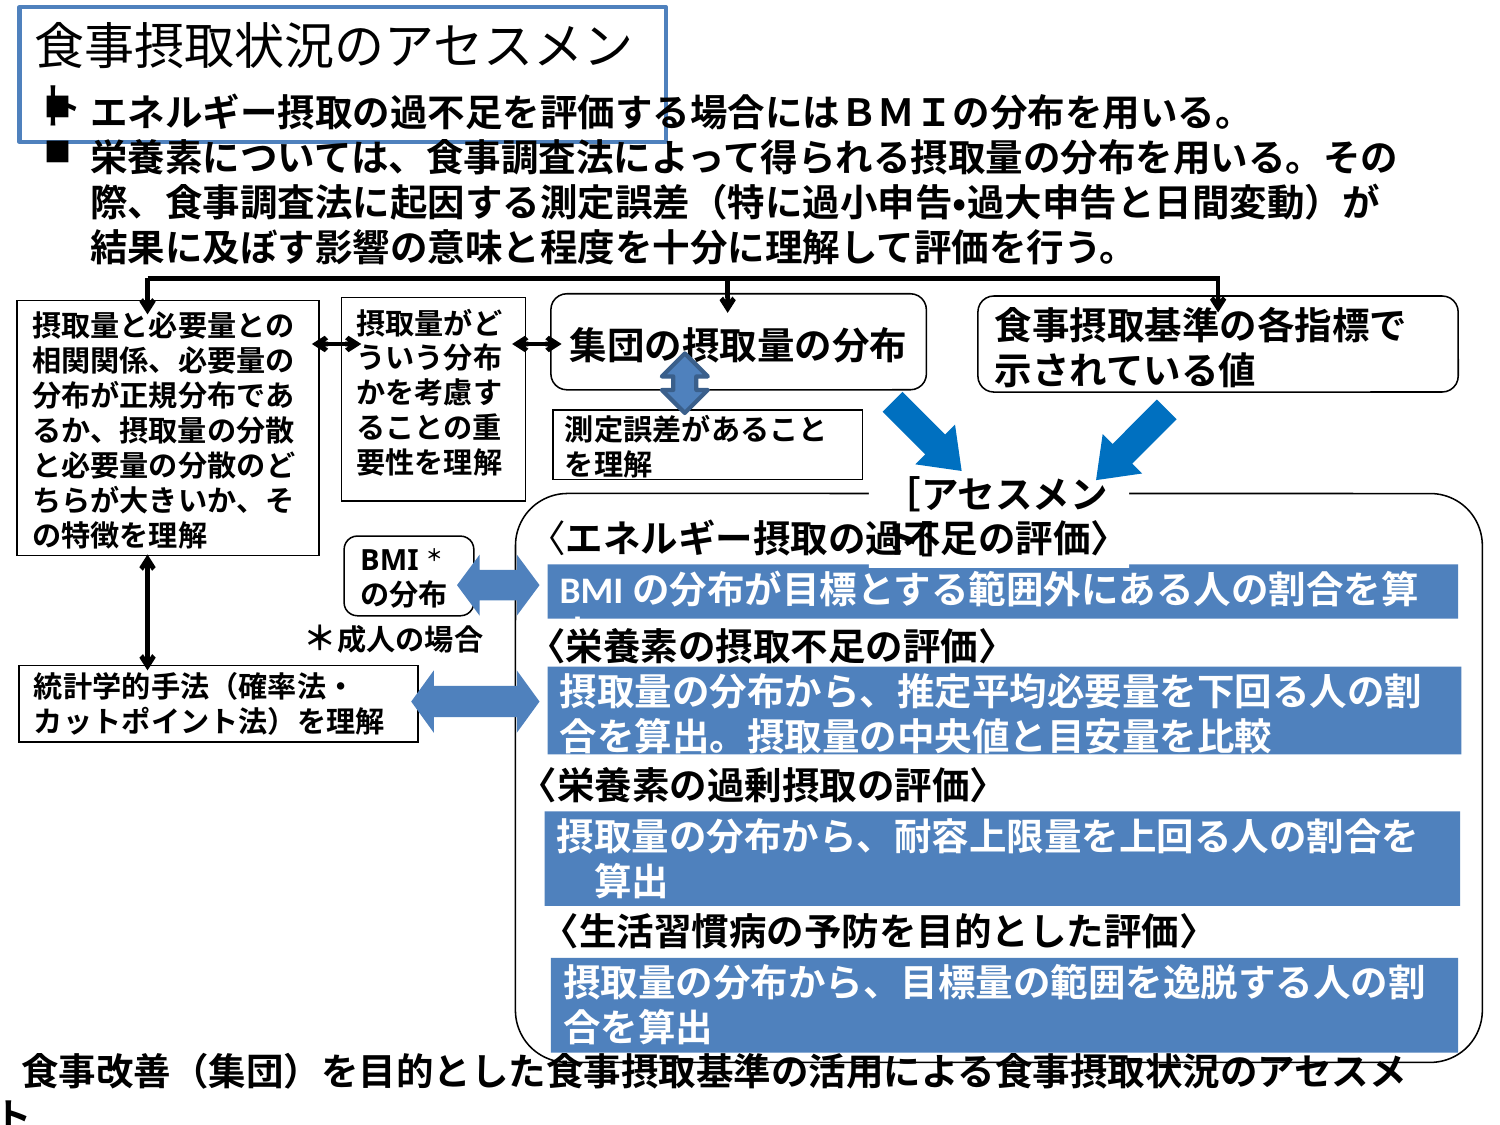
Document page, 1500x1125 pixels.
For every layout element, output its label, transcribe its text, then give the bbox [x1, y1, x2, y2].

text_box ＊成人の場合 [291, 615, 523, 657]
text_box BMI＊ の分布 [344, 536, 474, 615]
text_box [659, 351, 710, 416]
text_box [515, 493, 1483, 1062]
text_box [882, 391, 962, 471]
text_box [411, 670, 540, 733]
text_box BMIの分布が目標とする範囲外にある人の割合を算出 [547, 564, 1459, 619]
text_box 食事摂取基準の各指標で示されている値 [977, 295, 1459, 393]
text_box 統計学的手法（確率法・カットポイント法）を理解 [18, 665, 419, 742]
text_box 摂取量の分布から、推定平均必要量を下回る人の割合を算出。摂取量の中央値と目安量を比較 [547, 666, 1462, 755]
text_box [457, 554, 540, 616]
text_box 集団の摂取量の分布 [550, 293, 927, 390]
text_box 〈栄養素の過剰摂取の評価〉 [505, 754, 1065, 815]
text_box ［アセスメント］ [868, 463, 1130, 507]
text_box 食事摂取状況のアセスメント [17, 5, 668, 144]
text_box 〈生活習慣病の予防を目的とした評価〉 [526, 900, 1393, 960]
text_box [1096, 399, 1177, 481]
text_box エネルギー摂取の過不足を評価する場合にはＢＭＩの分布を用いる。 栄養素については、食事調査法によって得られる摂取量の分布を用いる。その際、食事調査法に起因する測定誤差（特に過小申告・過大申告と日間変動）が結果に及ぼす影響の意味と程度を十分に理解して評価を行う。 [28, 81, 1427, 277]
text_box 摂取量がどういう分布かを考慮することの重要性を理解 [341, 297, 526, 502]
text_box 〈エネルギー摂取の過不足の評価〉 [513, 507, 1237, 575]
text_box 〈栄養素の摂取不足の評価〉 [513, 615, 1041, 671]
text_box 測定誤差があることを理解 [552, 410, 863, 480]
text_box 食事改善（集団）を目的とした食事摂取基準の活用による食事摂取状況のアセスメント [0, 1062, 1454, 1123]
text_box 摂取量と必要量との相関関係、必要量の分布が正規分布であるか、摂取量の分散と必要量の分散のどちらが大きいか、その特徴を理解 [17, 300, 319, 556]
text_box 摂取量の分布から、耐容上限量を上回る人の割合を 算出 [544, 811, 1461, 906]
text_box 摂取量の分布から、目標量の範囲を逸脱する人の割合を算出 [550, 957, 1459, 1053]
